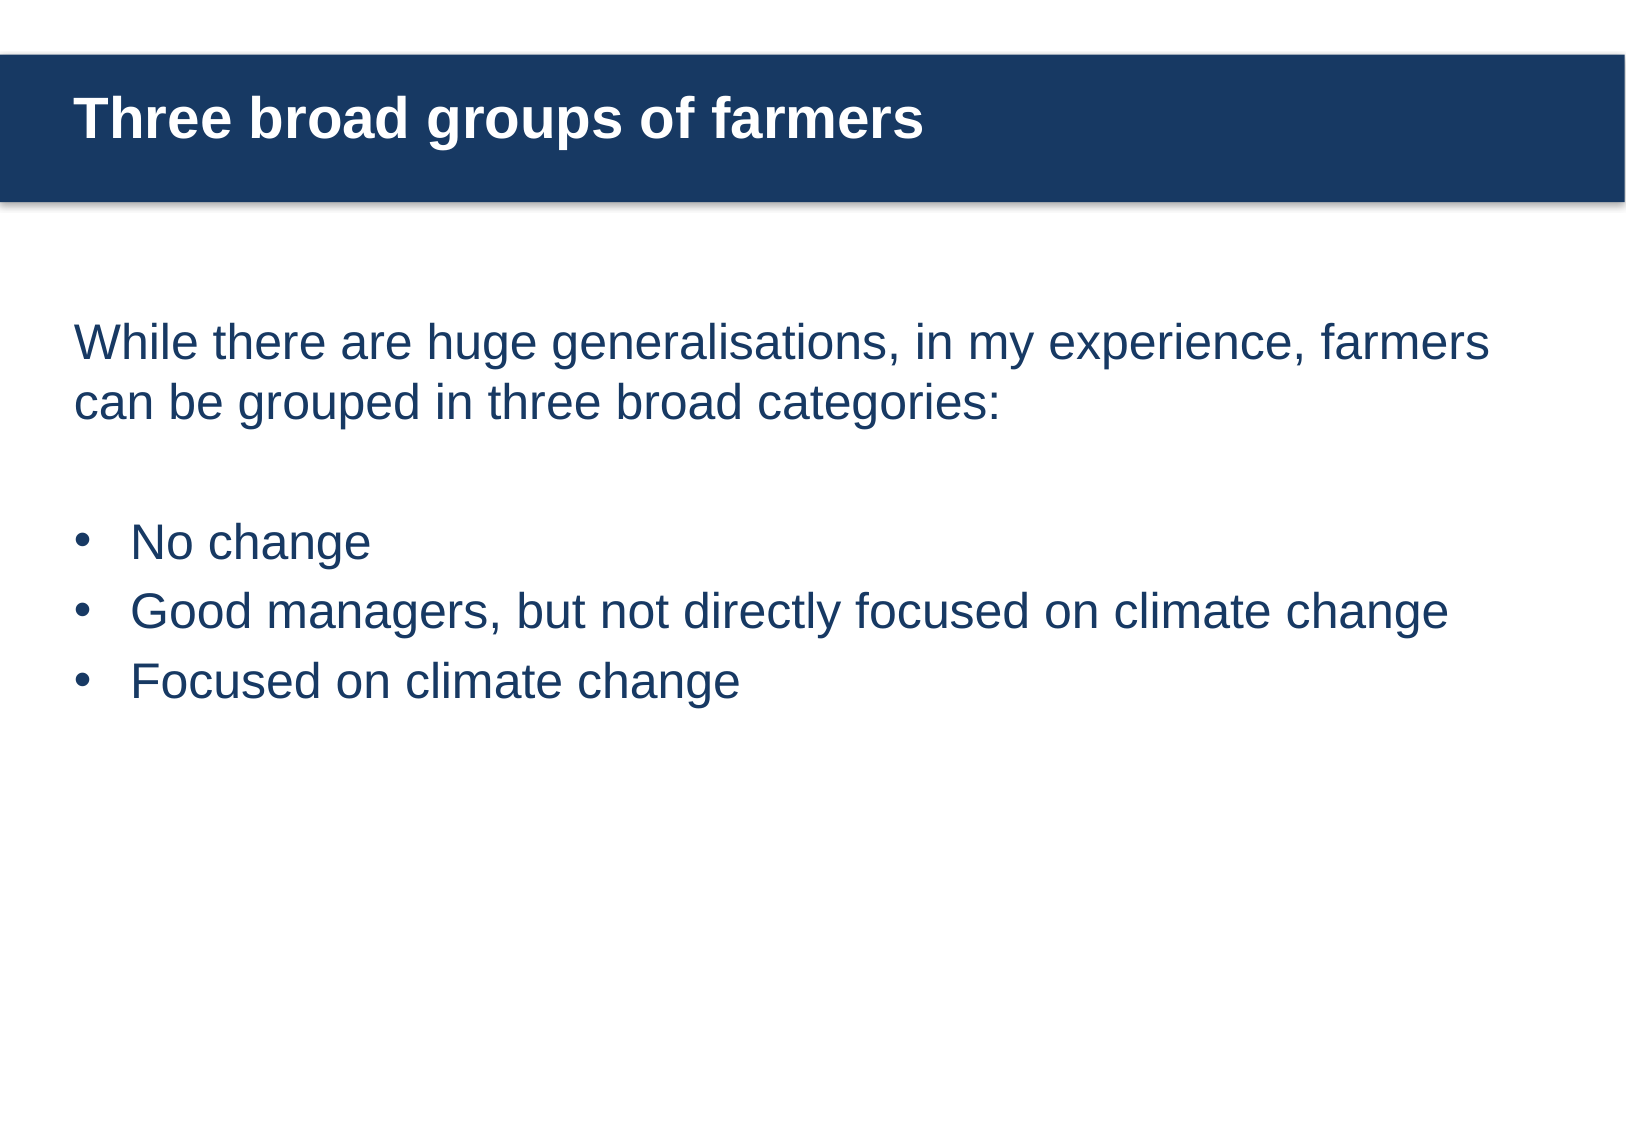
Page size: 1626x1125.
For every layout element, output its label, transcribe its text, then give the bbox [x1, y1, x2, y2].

list While there are huge generalisations, in my experience, farmers can be grouped in three broad categories: No change Good managers, but not directly focused on climate change Focused on climate change [59, 231, 1567, 971]
title Three broad groups of farmers [59, 72, 1567, 198]
